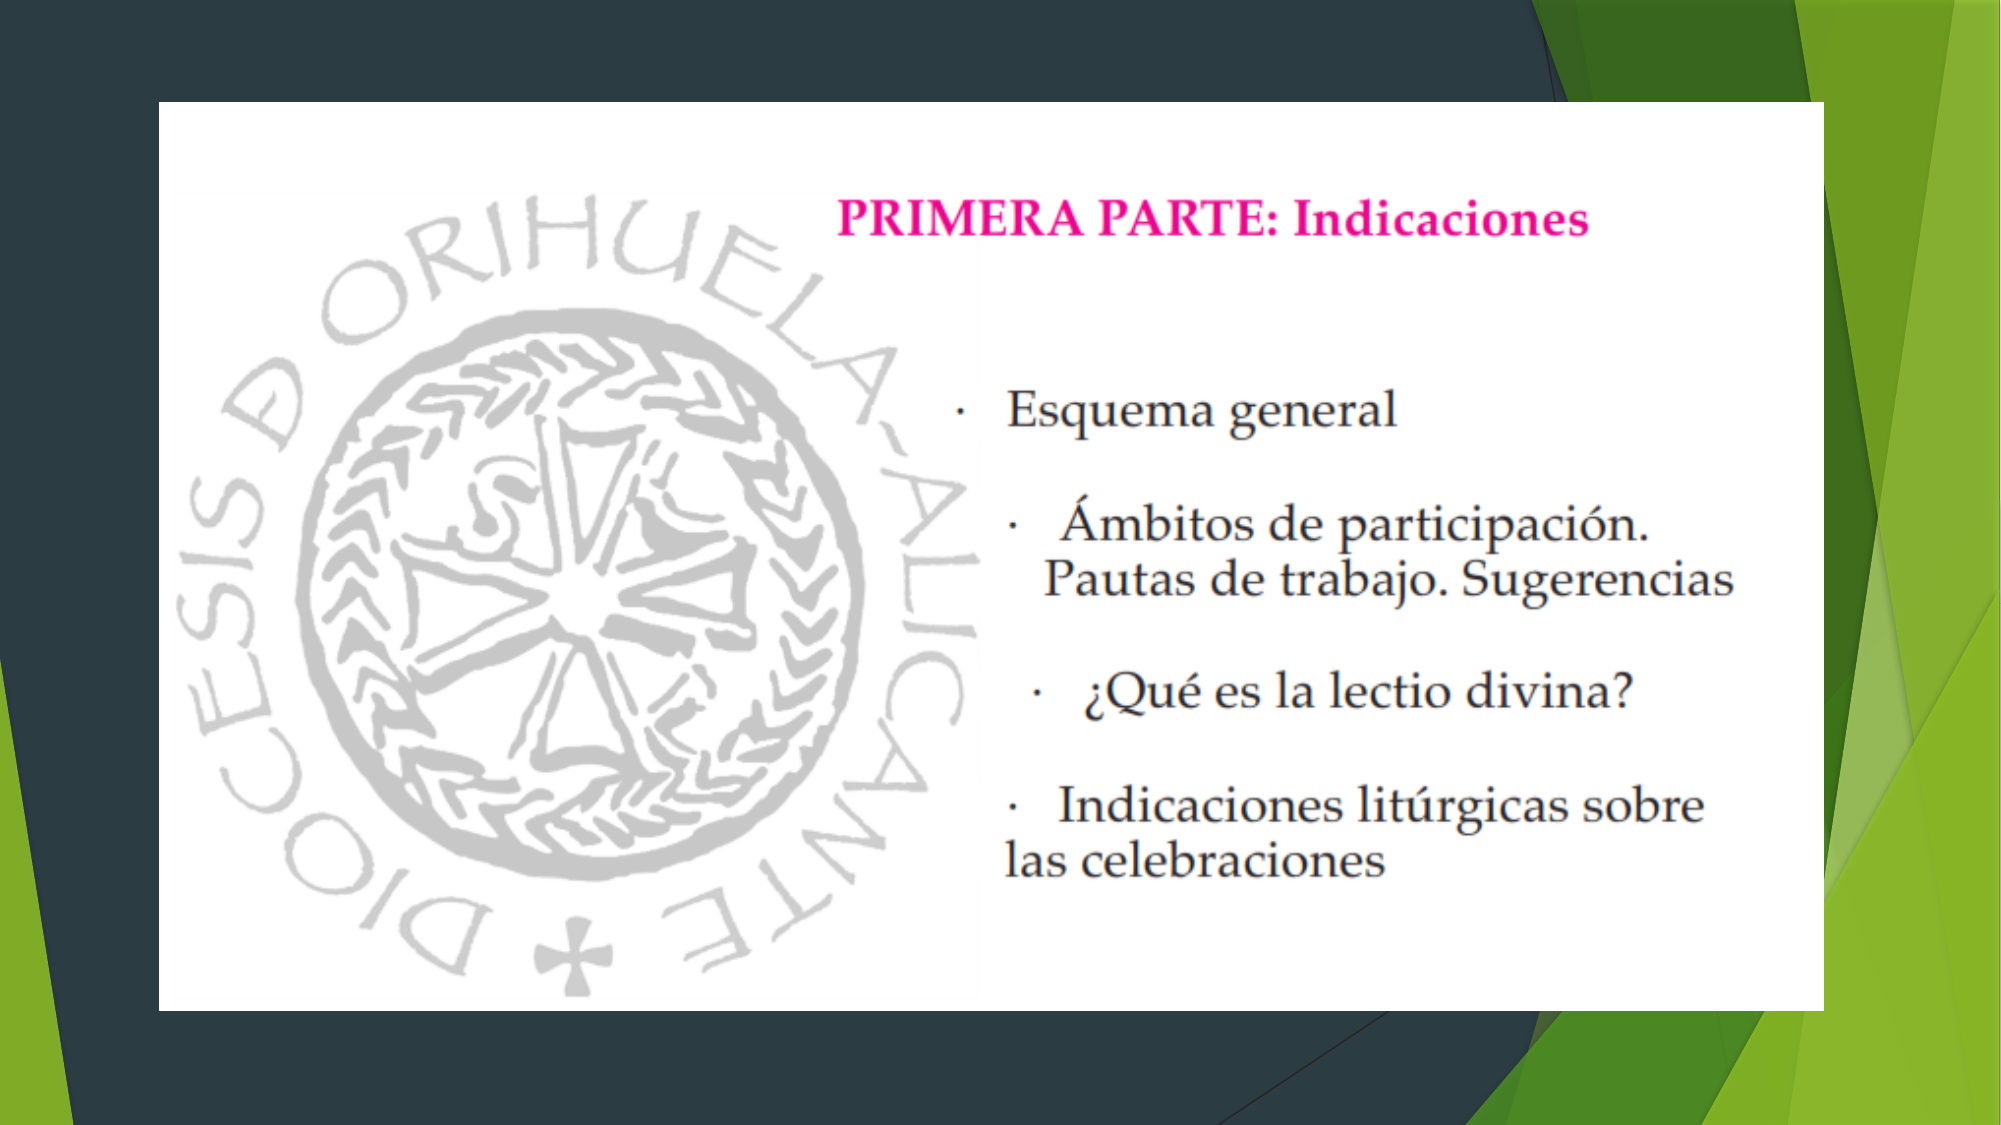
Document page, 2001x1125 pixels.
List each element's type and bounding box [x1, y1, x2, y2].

picture [158, 101, 1825, 1011]
